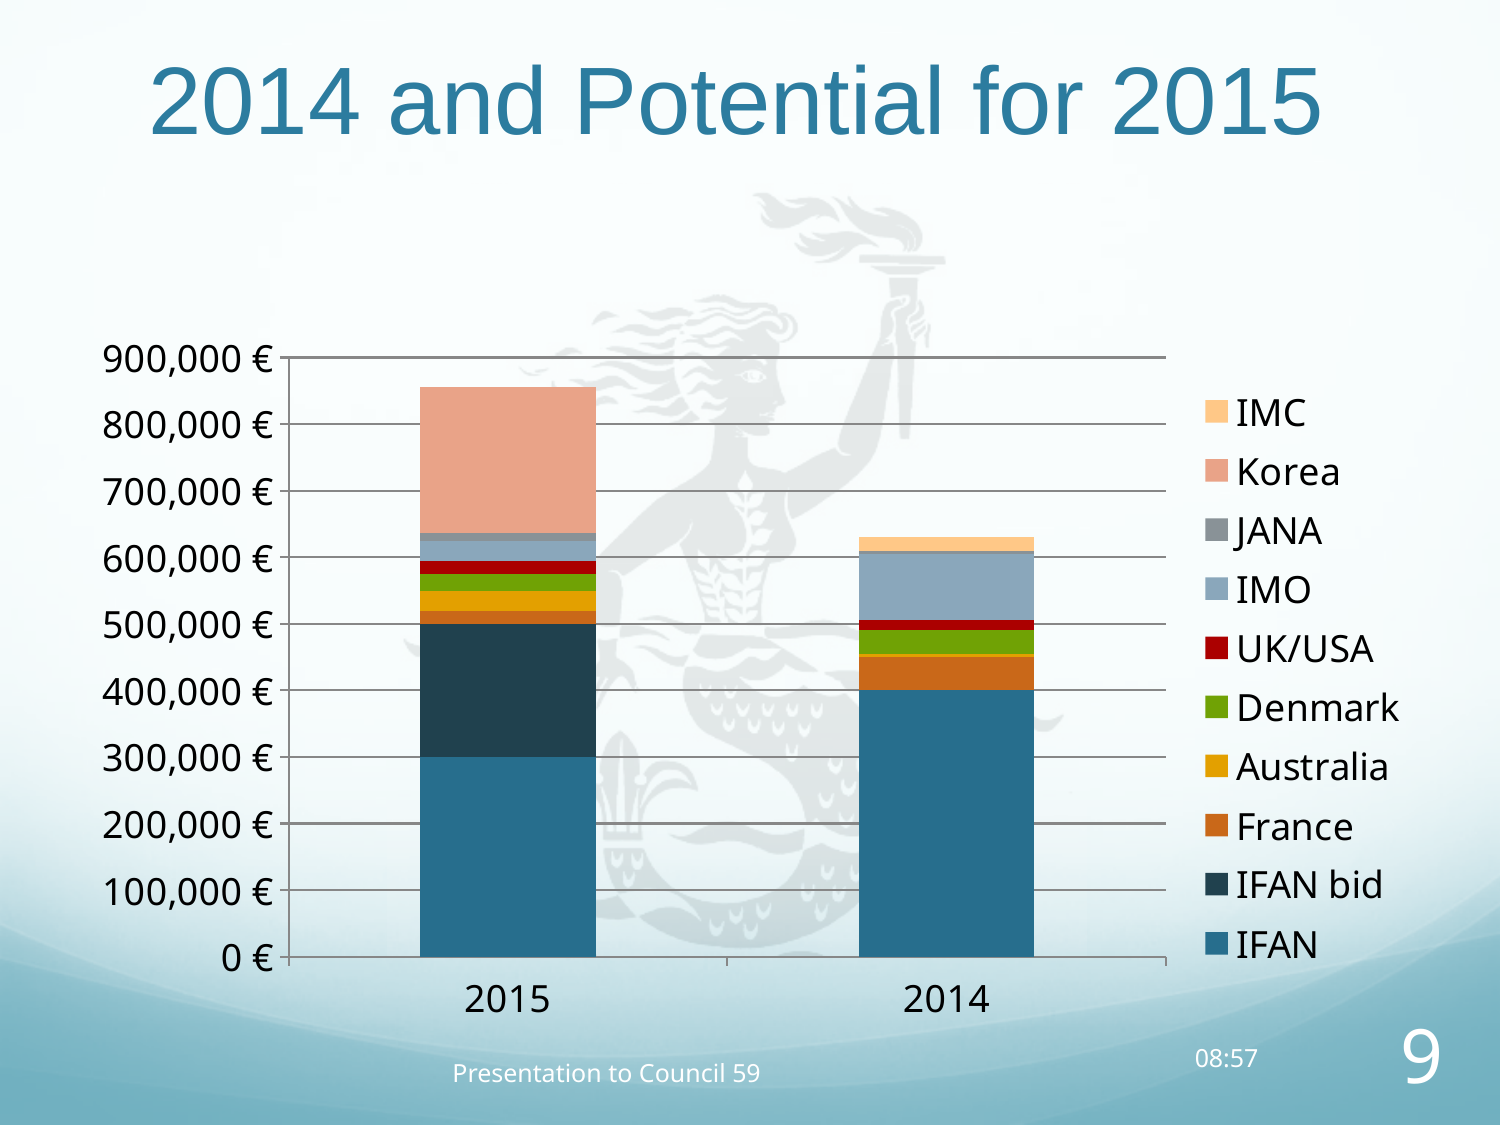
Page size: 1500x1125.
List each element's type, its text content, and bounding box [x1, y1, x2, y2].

title 2014 and Potential for 2015 [90, 17, 1410, 162]
slide_number 9 [1295, 1029, 1459, 1090]
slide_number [1128, 1055, 1274, 1090]
footer Presentation to Council 59 [437, 1055, 1128, 1103]
chart [74, 316, 1426, 1038]
